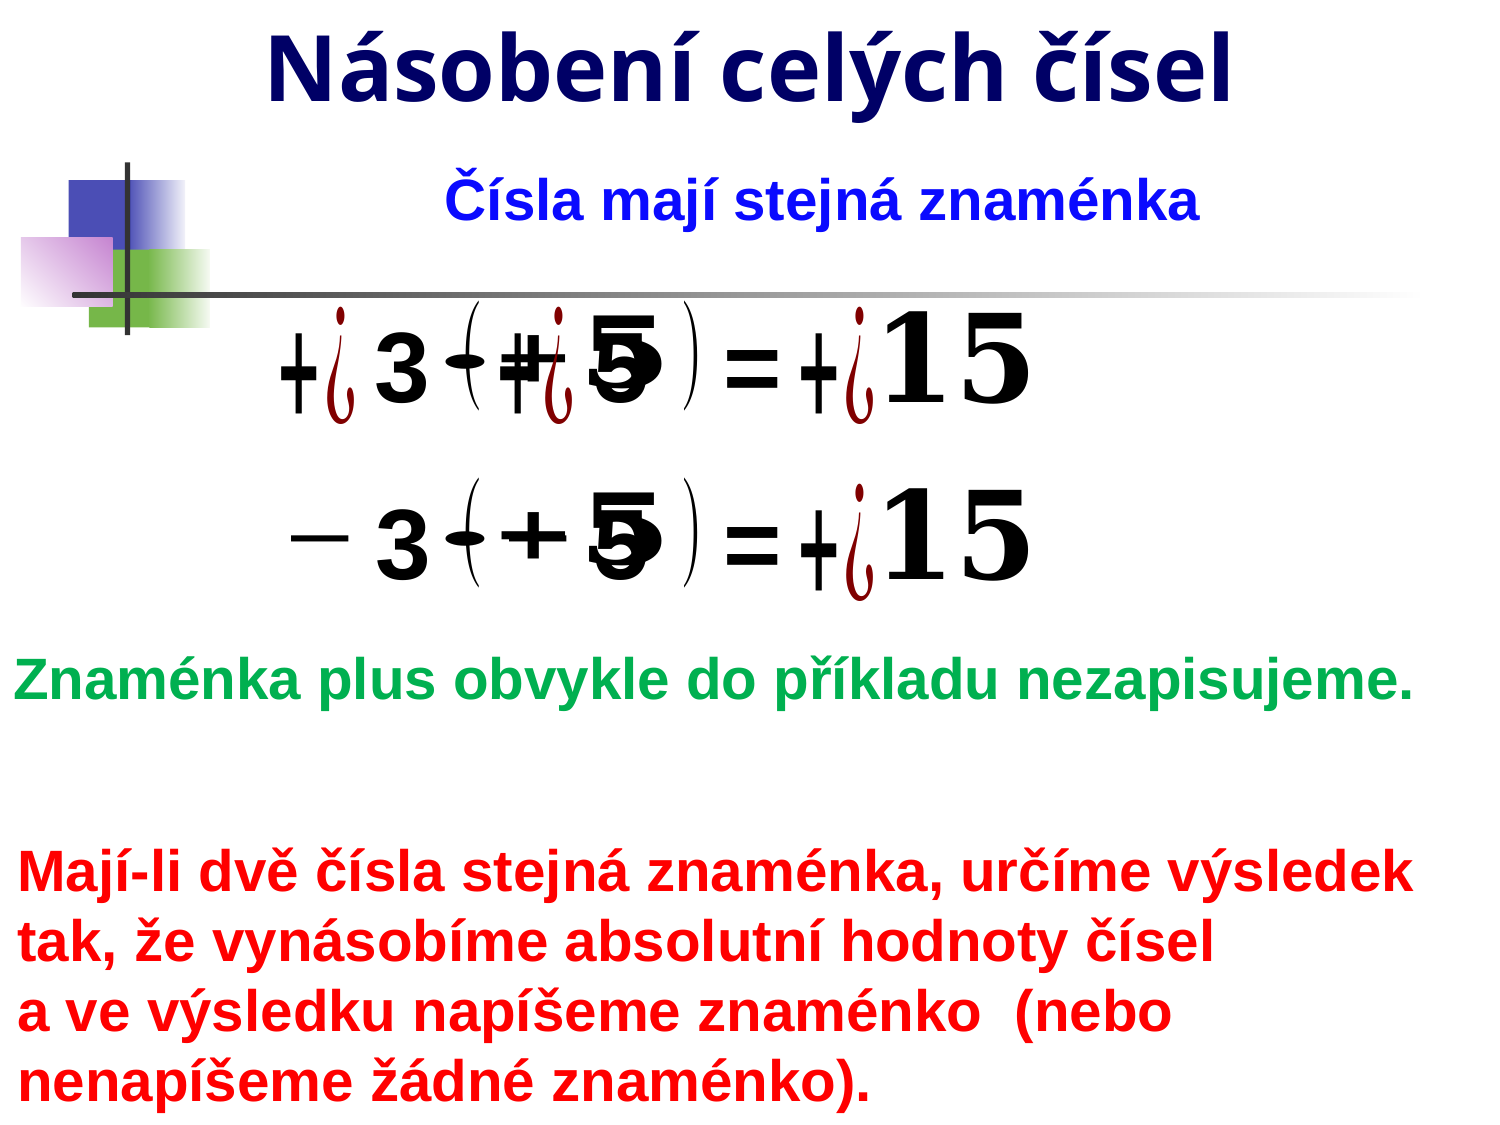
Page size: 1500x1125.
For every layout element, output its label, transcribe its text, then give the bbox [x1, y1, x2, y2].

text_box 3 [360, 295, 455, 430]
text_box Čísla mají stejná znaménka [236, 154, 1410, 240]
text_box = [708, 295, 792, 430]
text_box 5 [578, 295, 662, 430]
text_box 5 [578, 472, 662, 608]
text_box = [708, 472, 792, 608]
title Násobení celých čísel [0, 18, 1500, 128]
text_box Znaménka plus obvykle do příkladu nezapisujeme. [0, 633, 1499, 719]
text_box 3 [360, 472, 455, 608]
